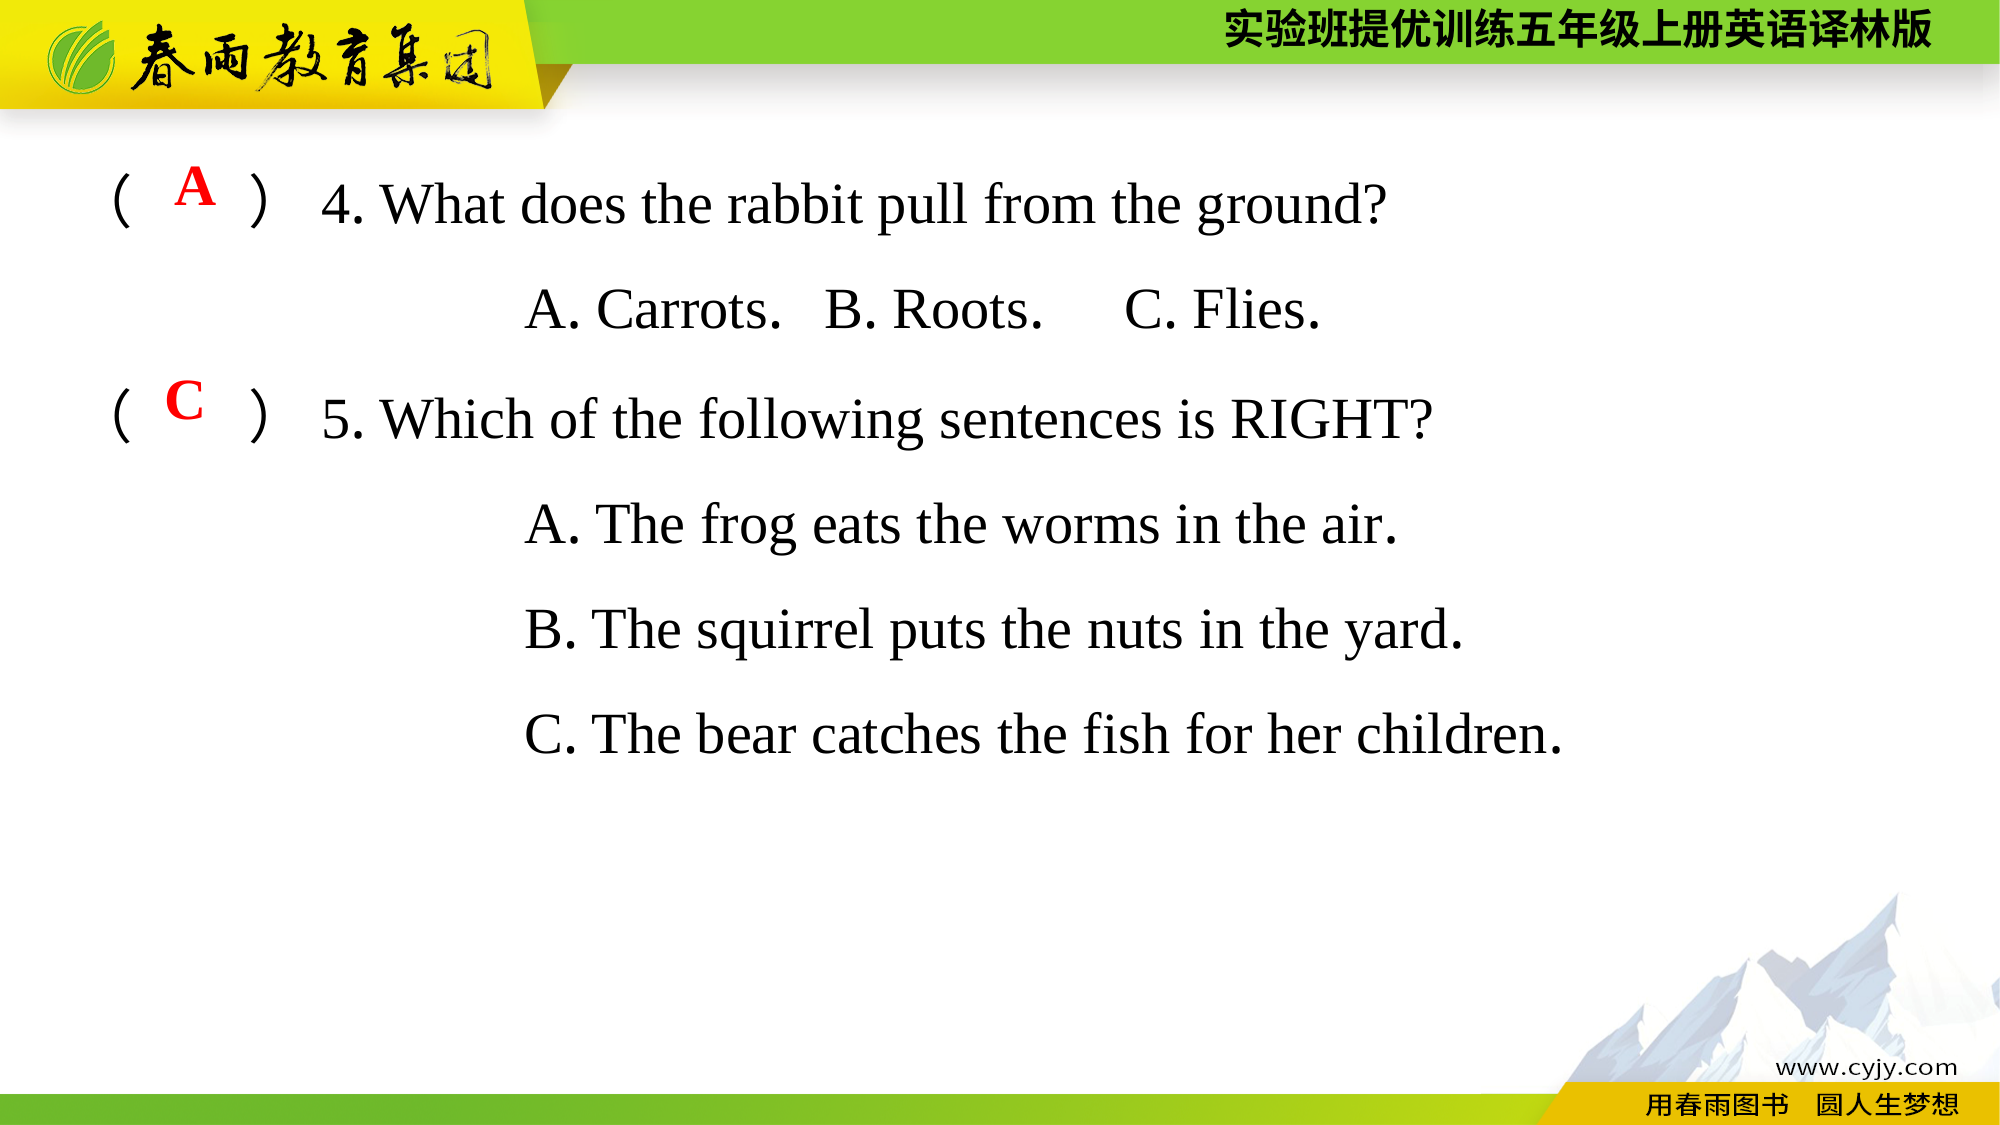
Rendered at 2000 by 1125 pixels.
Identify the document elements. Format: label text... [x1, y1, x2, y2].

picture [0, 0, 2000, 1125]
text_box A [159, 139, 232, 225]
list （ ）4. What does the rabbit pull from the ground? A. Carrots. B. Roots. C. Flies. [59, 122, 1944, 337]
text_box （ ）5. Which of the following sentences is RIGHT? A. The frog eats the worms in the air. B. The squirrel puts the nuts in the yard. C. The bear catches the fish for her children. [59, 337, 1944, 773]
text_box C [149, 354, 222, 439]
